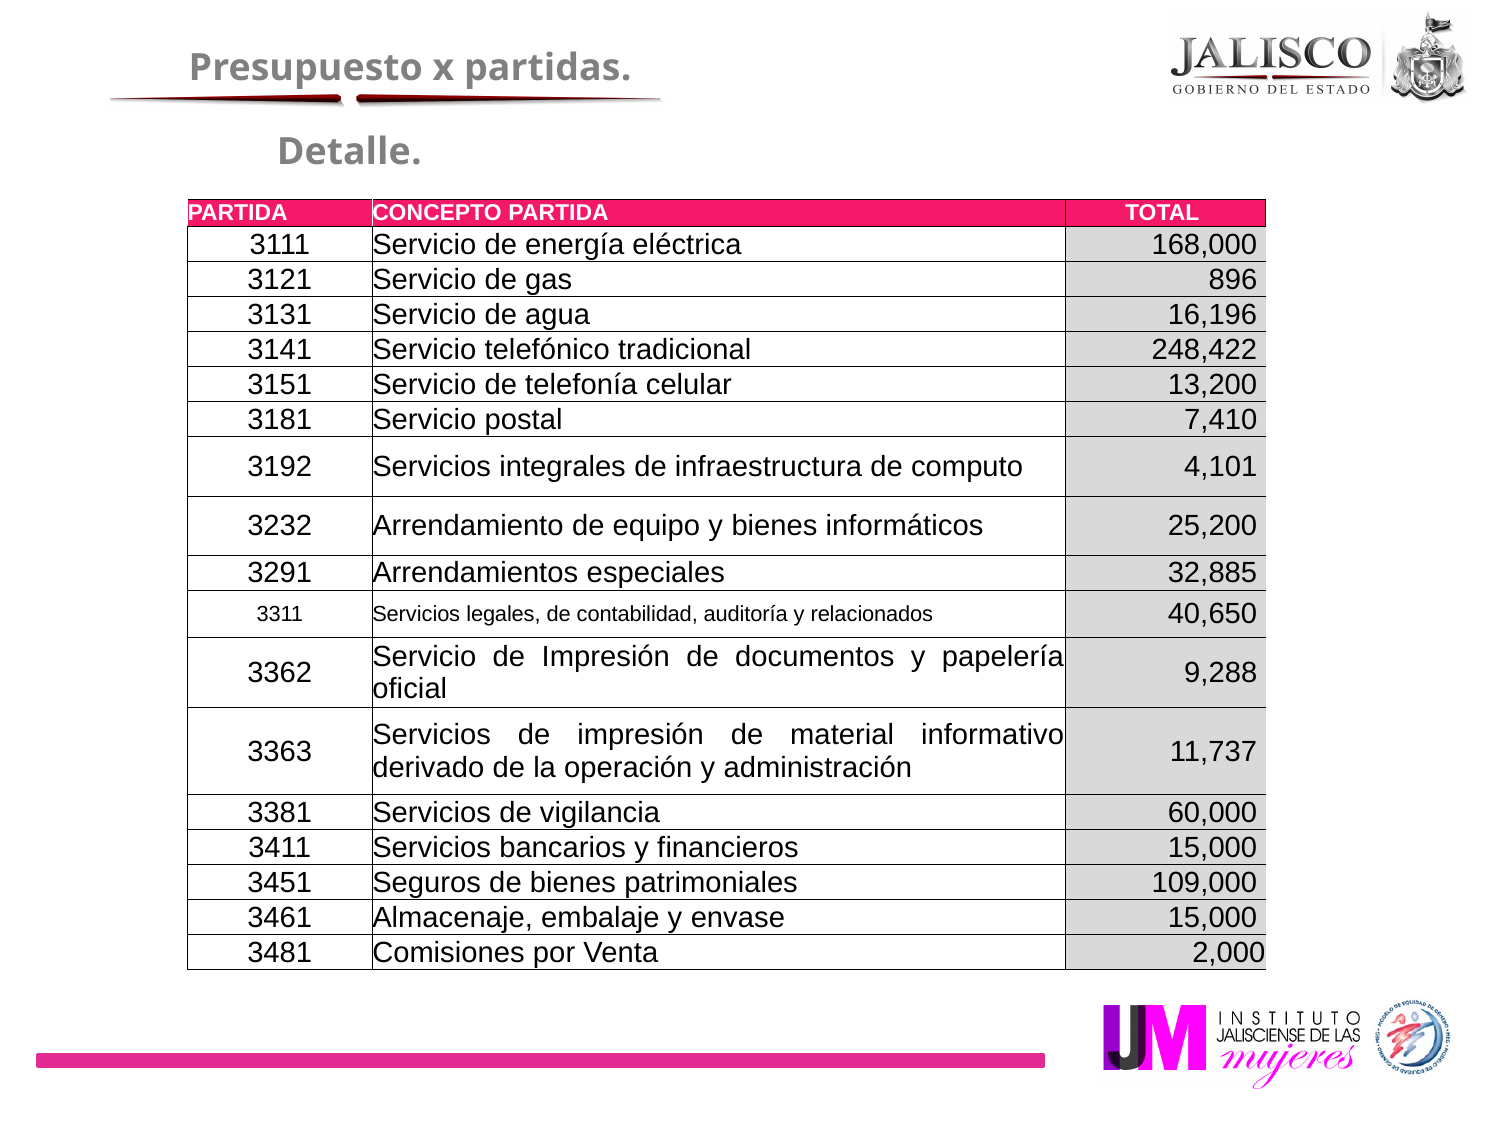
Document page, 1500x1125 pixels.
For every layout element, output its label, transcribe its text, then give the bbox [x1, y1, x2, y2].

picture [105, 93, 669, 110]
table_cell 11,737 [1066, 708, 1266, 794]
table_cell 3461 [188, 900, 372, 934]
table_cell 3111 [188, 227, 372, 261]
table_cell 40,650 [1066, 591, 1266, 637]
table_header TOTAL [1066, 200, 1265, 226]
table_cell 3411 [188, 830, 372, 864]
table_cell 3141 [188, 332, 372, 366]
table_cell Servicio de telefonía celular [373, 367, 1065, 401]
text_box Detalle. [144, 140, 555, 180]
table_cell Servicios de impresión de material informativo derivado de la operación y administración [373, 708, 1065, 794]
table_cell Servicio de Impresión de documentos y papelería oficial [373, 638, 1065, 707]
table_cell Servicio de agua [373, 297, 1065, 331]
text_box Presupuesto x partidas. [105, 35, 715, 140]
picture [1370, 995, 1454, 1079]
table_cell 9,288 [1066, 638, 1266, 707]
table_cell Servicios integrales de infraestructura de computo [373, 437, 1065, 496]
table_cell 32,885 [1066, 556, 1266, 590]
table_cell 2,000 [1066, 935, 1266, 969]
picture [1099, 1005, 1360, 1089]
table_cell 13,200 [1066, 367, 1266, 401]
table_cell 16,196 [1066, 297, 1266, 331]
table_cell Arrendamientos especiales [373, 556, 1065, 590]
table_cell 3192 [188, 437, 372, 496]
table_cell 15,000 [1066, 900, 1266, 934]
table_cell 3381 [188, 795, 372, 829]
table_cell Seguros de bienes patrimoniales [373, 865, 1065, 899]
picture [1171, 10, 1470, 106]
table_cell 3291 [188, 556, 372, 590]
table_cell 3362 [188, 638, 372, 707]
table_cell 7,410 [1066, 402, 1266, 436]
table_header CONCEPTO PARTIDA [373, 200, 1065, 226]
table_cell Servicio de gas [373, 262, 1065, 296]
text_box [36, 1053, 1045, 1068]
table_cell 3151 [188, 367, 372, 401]
table_cell 60,000 [1066, 795, 1266, 829]
table_cell 3232 [188, 497, 372, 555]
table_cell Arrendamiento de equipo y bienes informáticos [373, 497, 1065, 555]
table_cell Servicios de vigilancia [373, 795, 1065, 829]
table_cell 3311 [188, 591, 372, 637]
table_cell Almacenaje, embalaje y envase [373, 900, 1065, 934]
table_cell 168,000 [1066, 227, 1266, 261]
table_header PARTIDA [188, 200, 372, 226]
table_cell Servicio postal [373, 402, 1065, 436]
table_cell 109,000 [1066, 865, 1266, 899]
table_cell 3121 [188, 262, 372, 296]
table_cell Servicios bancarios y financieros [373, 830, 1065, 864]
table_cell Comisiones por Venta [373, 935, 1065, 969]
table_cell 3481 [188, 935, 372, 969]
table_cell Servicio de energía eléctrica [373, 227, 1065, 261]
table_cell 4,101 [1066, 437, 1266, 496]
table_cell 3131 [188, 297, 372, 331]
table_cell 15,000 [1066, 830, 1266, 864]
table_cell Servicio telefónico tradicional [373, 332, 1065, 366]
table_cell 25,200 [1066, 497, 1266, 555]
table_cell 3181 [188, 402, 372, 436]
table_cell 248,422 [1066, 332, 1266, 366]
table_cell 3451 [188, 865, 372, 899]
table_cell Servicios legales, de contabilidad, auditoría y relacionados [373, 591, 1065, 637]
table_cell 3363 [188, 708, 372, 794]
table_cell 896 [1066, 262, 1266, 296]
